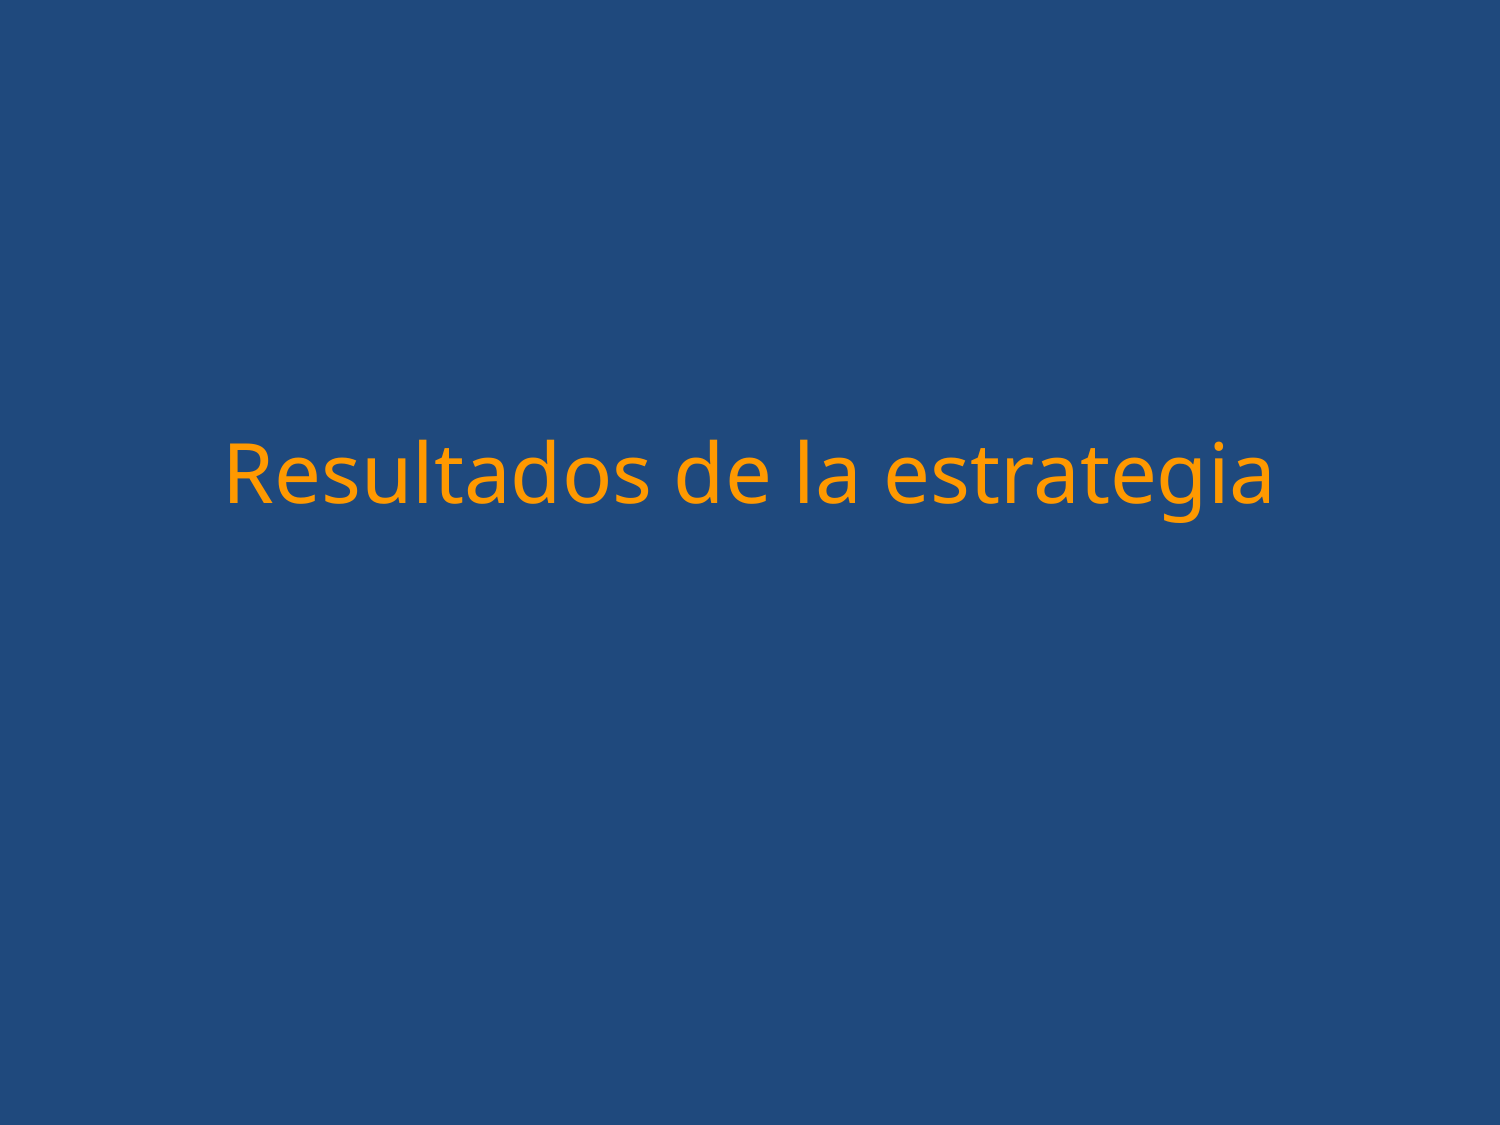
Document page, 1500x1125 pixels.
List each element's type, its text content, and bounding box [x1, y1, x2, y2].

title Resultados de la estrategia [112, 349, 1388, 591]
